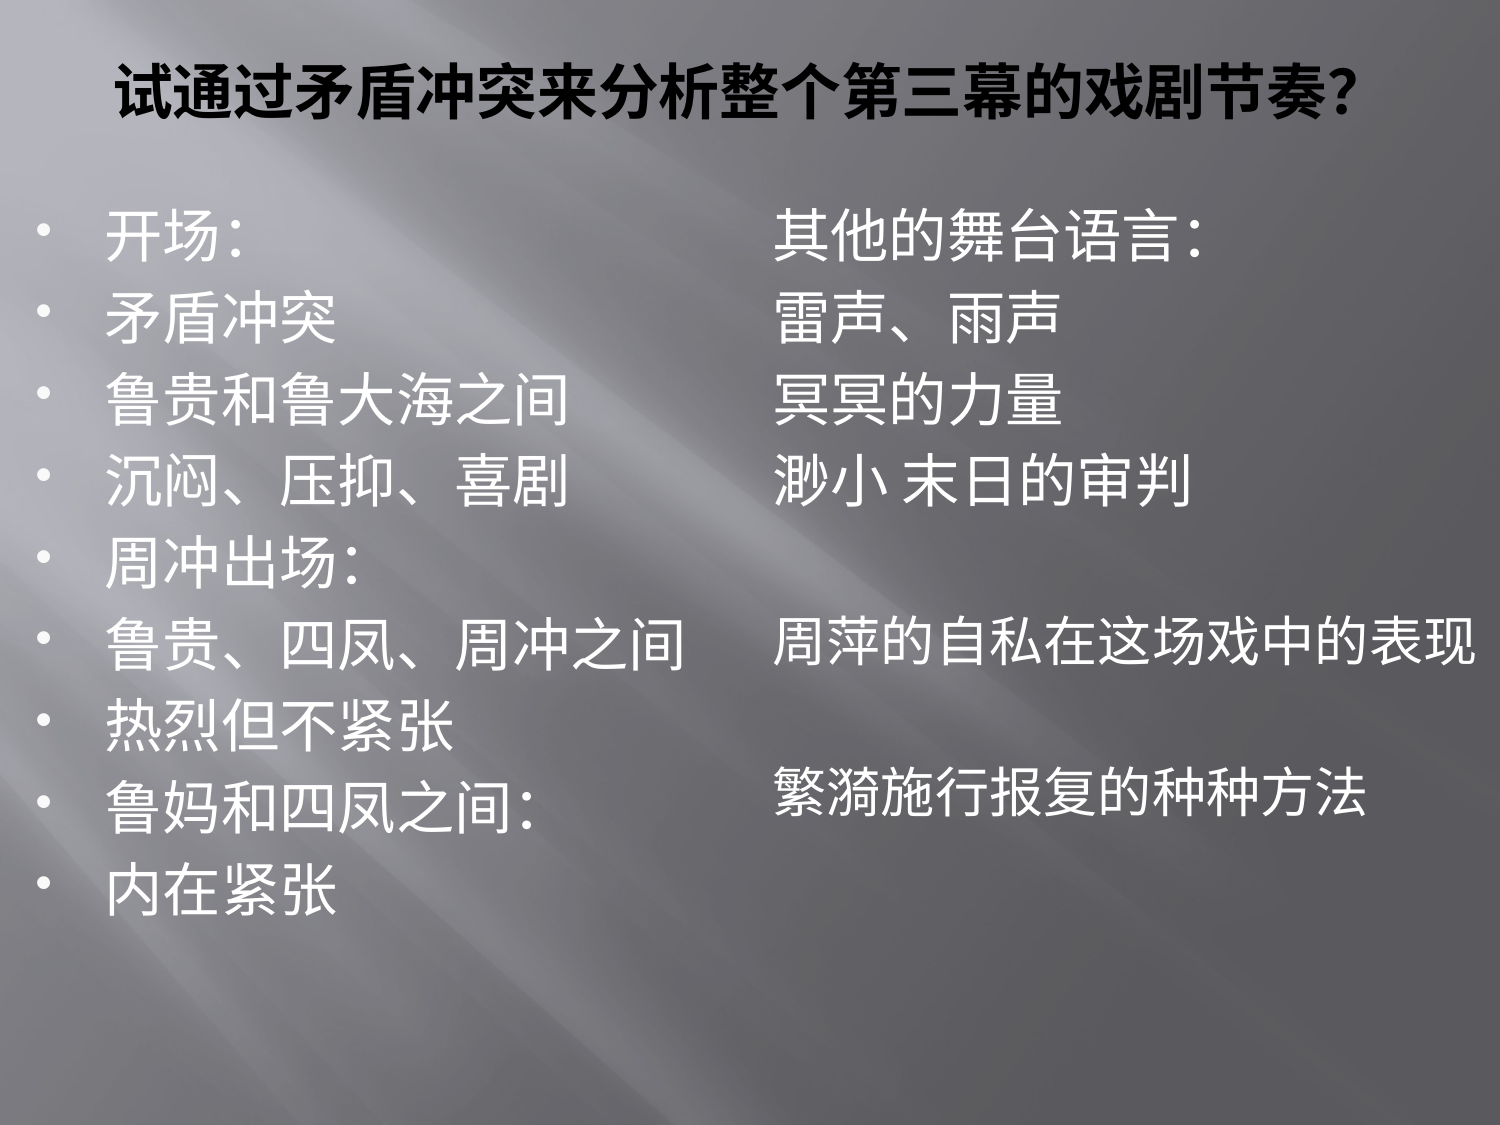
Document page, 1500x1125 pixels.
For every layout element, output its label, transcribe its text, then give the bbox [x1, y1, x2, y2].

list 开场： 矛盾冲突 鲁贵和鲁大海之间 沉闷、压抑、喜剧 周冲出场： 鲁贵、四凤、周冲之间 热烈但不紧张 鲁妈和四凤之间： 内在紧张 其他的舞台语言： 雷声、雨声 冥冥的力量 渺小 末日的审判 周萍的自私在这场戏中的表现 繁漪施行报复的种种方法 [0, 192, 1500, 1125]
title 试通过矛盾冲突来分析整个第三幕的戏剧节奏？ [75, 45, 1425, 192]
